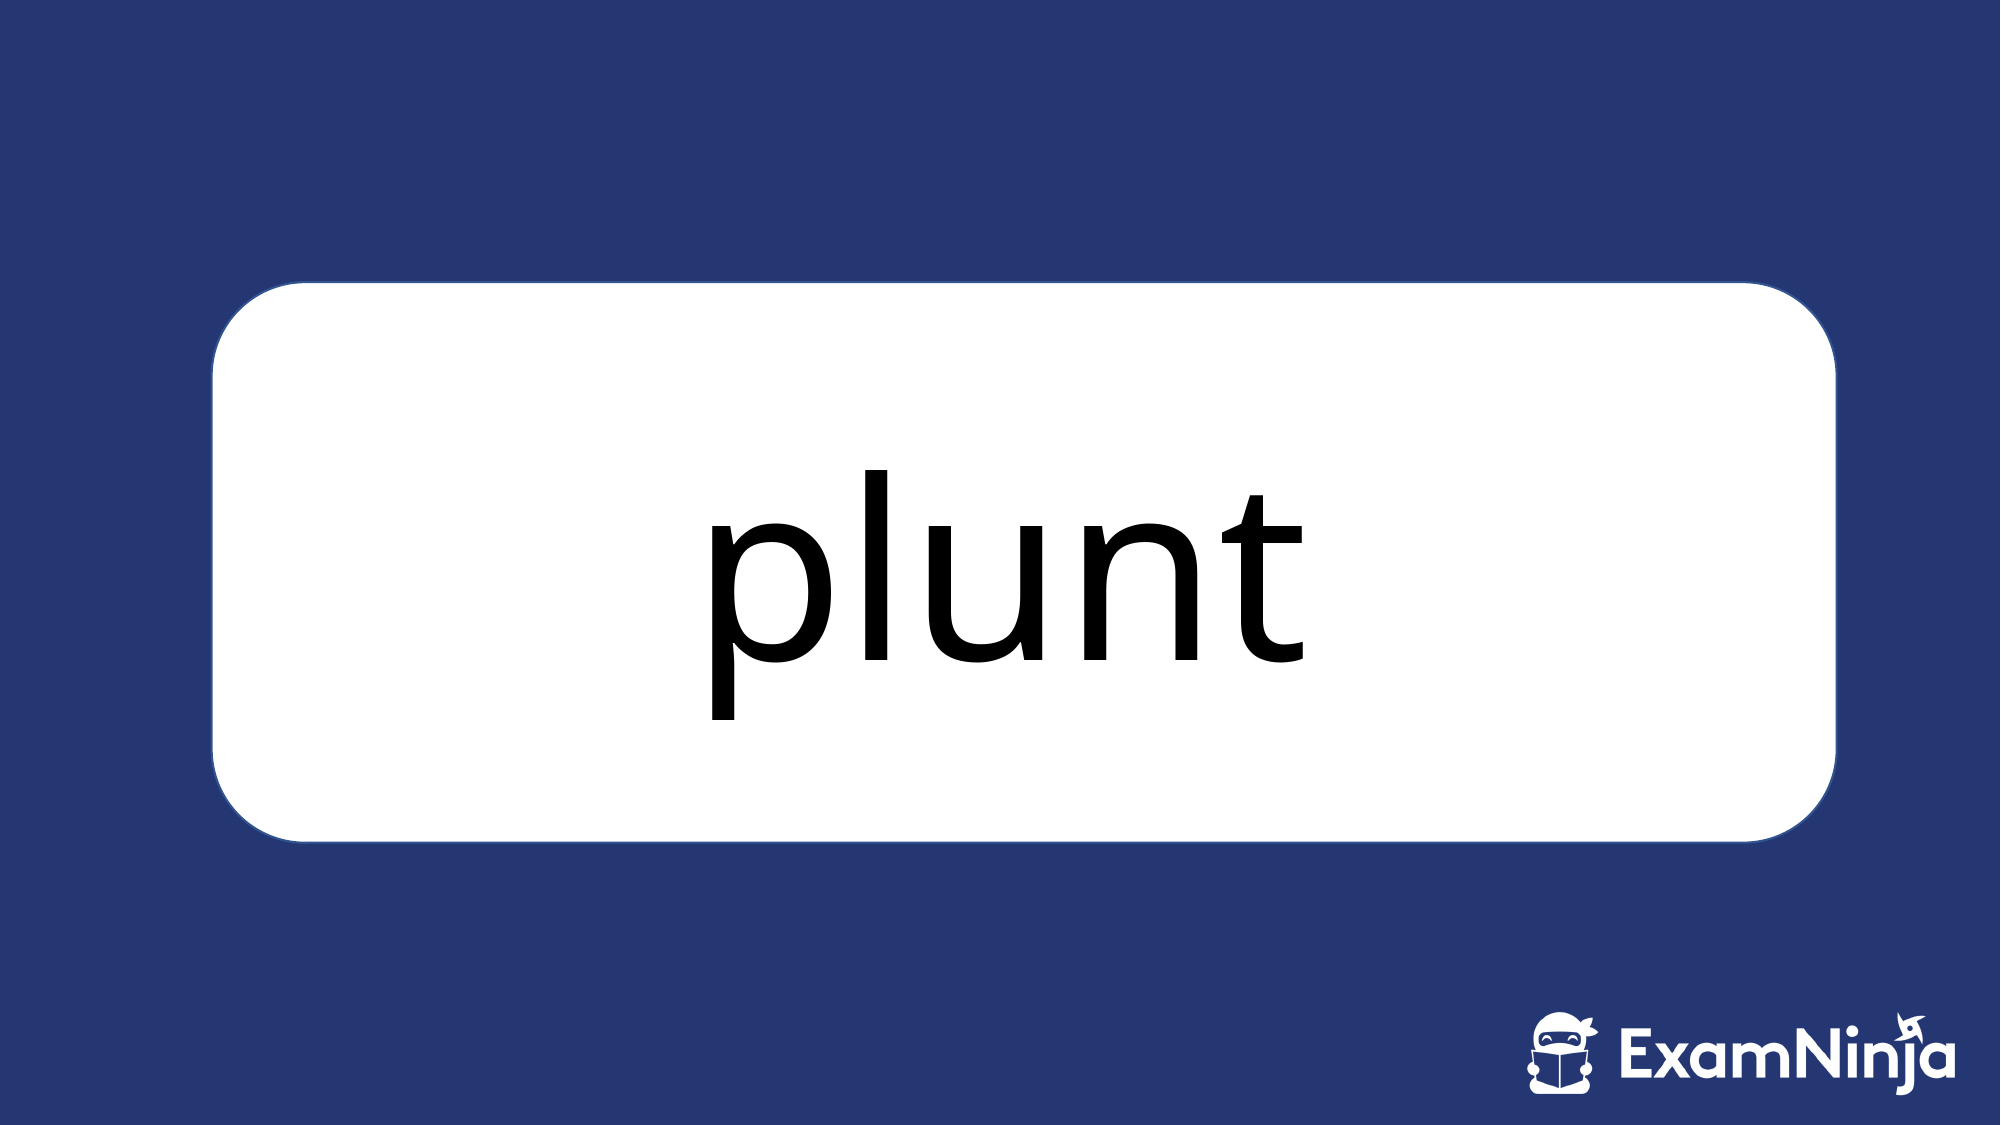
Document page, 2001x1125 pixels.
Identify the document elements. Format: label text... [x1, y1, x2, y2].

text_box plunt [143, 403, 1857, 719]
picture [1501, 1003, 1979, 1102]
text_box [210, 719, 1838, 844]
text_box [210, 281, 1838, 403]
